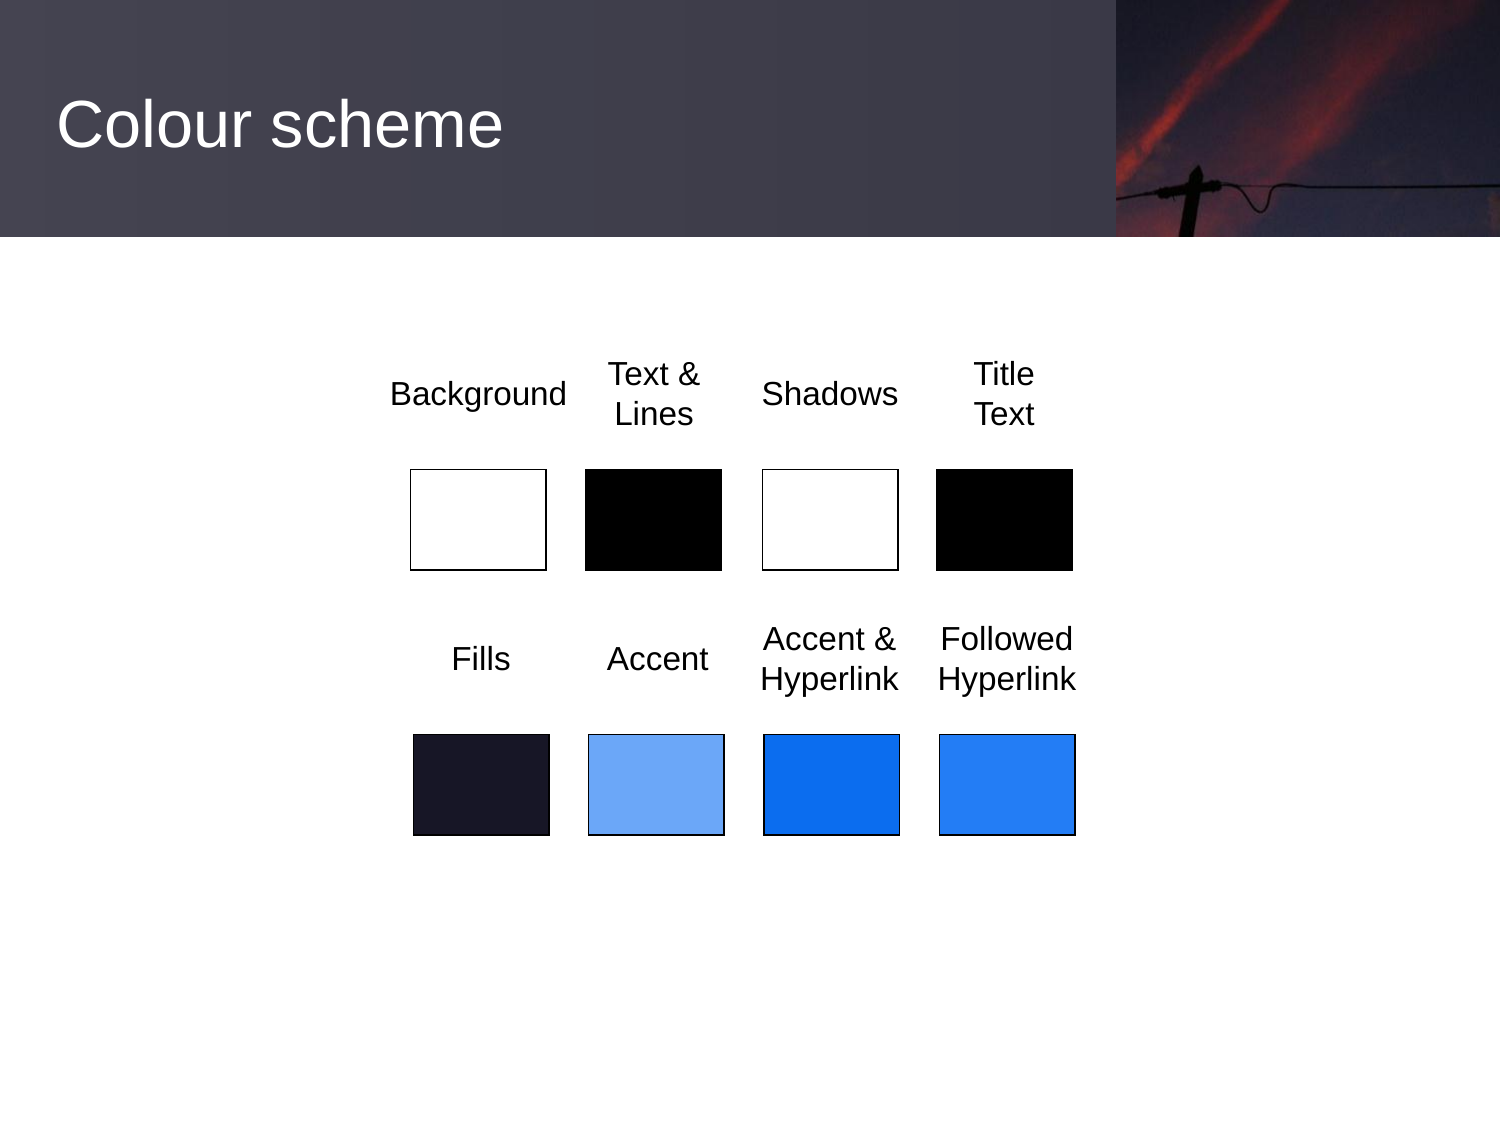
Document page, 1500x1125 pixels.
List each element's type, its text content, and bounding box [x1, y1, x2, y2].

title Colour scheme [41, 45, 1164, 197]
text_box Accent [592, 629, 724, 685]
text_box [763, 734, 900, 835]
picture [1116, 0, 1500, 237]
text_box Fills [436, 629, 526, 685]
text_box Title Text [958, 344, 1050, 440]
text_box [588, 734, 725, 835]
text_box [413, 734, 549, 835]
text_box [410, 469, 547, 570]
text_box [585, 469, 722, 570]
text_box Shadows [746, 364, 914, 420]
text_box Text & Lines [592, 344, 716, 440]
text_box [762, 469, 899, 570]
text_box Followed Hyperlink [922, 609, 1092, 704]
text_box Accent & Hyperlink [745, 609, 914, 705]
text_box [939, 734, 1075, 835]
text_box Background [374, 364, 583, 420]
text_box [936, 469, 1073, 570]
